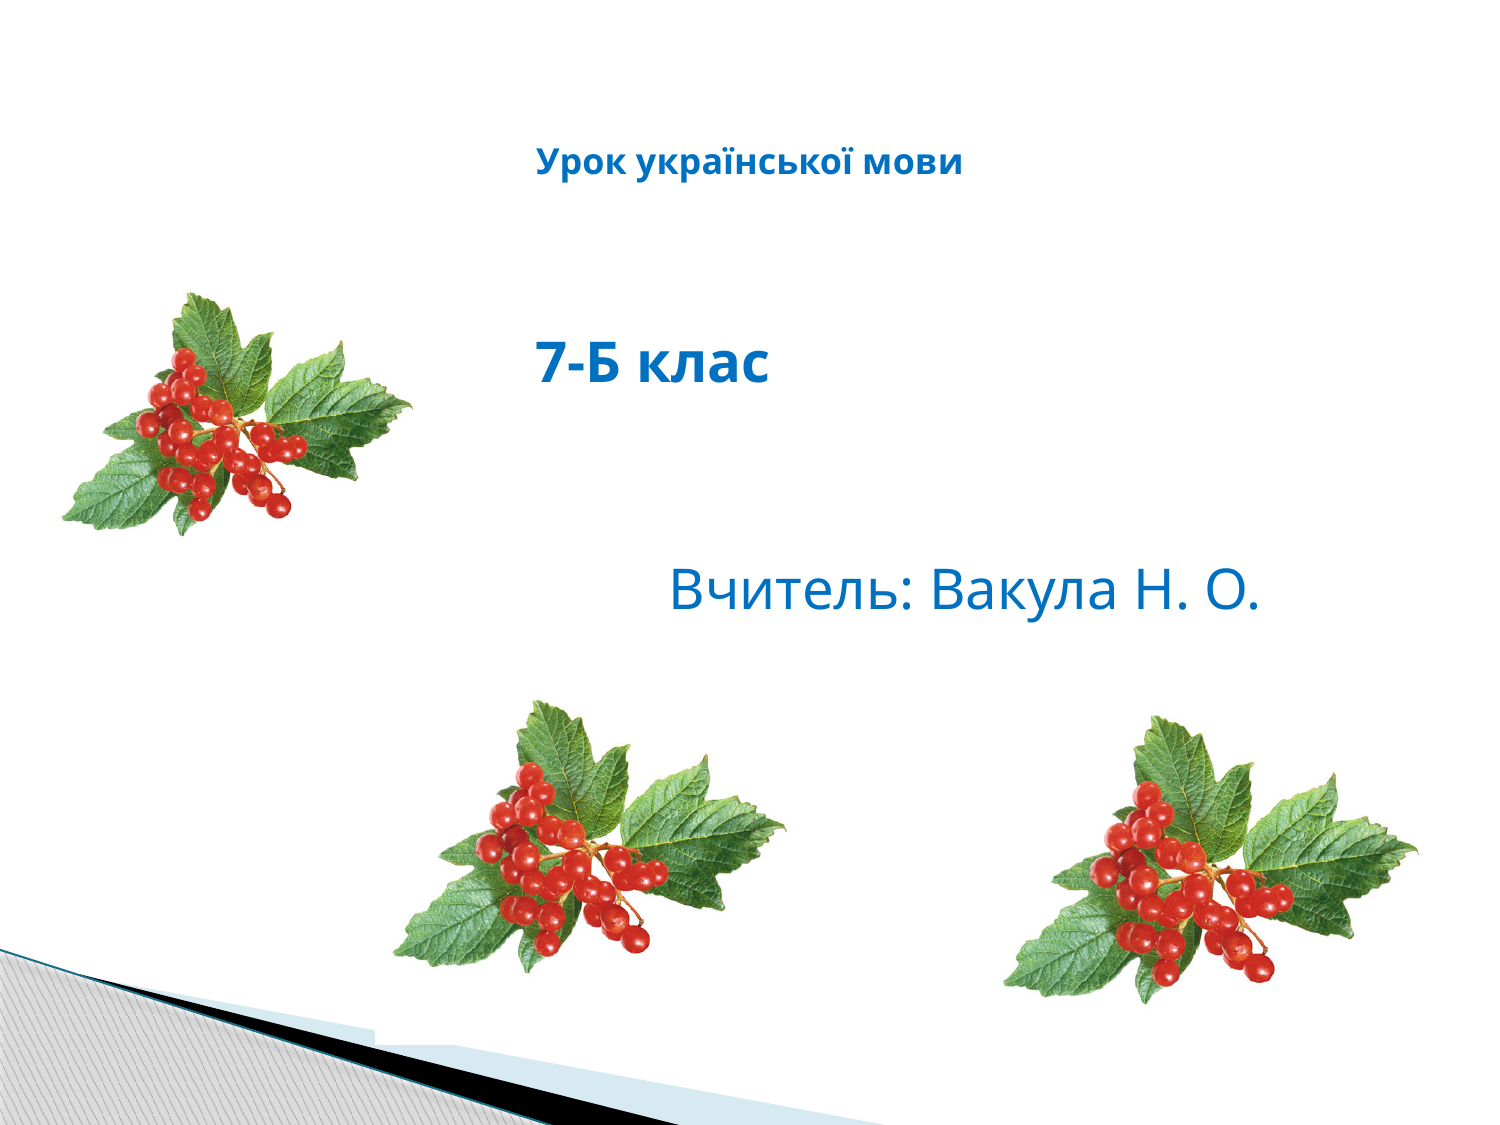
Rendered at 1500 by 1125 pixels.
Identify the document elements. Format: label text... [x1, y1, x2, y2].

list 7-Б клас Вчитель: Вакула Н. О. [74, 242, 1426, 986]
picture [46, 222, 424, 600]
picture [984, 632, 1432, 1080]
title Урок української мови [75, 45, 1425, 233]
picture [374, 620, 799, 1045]
